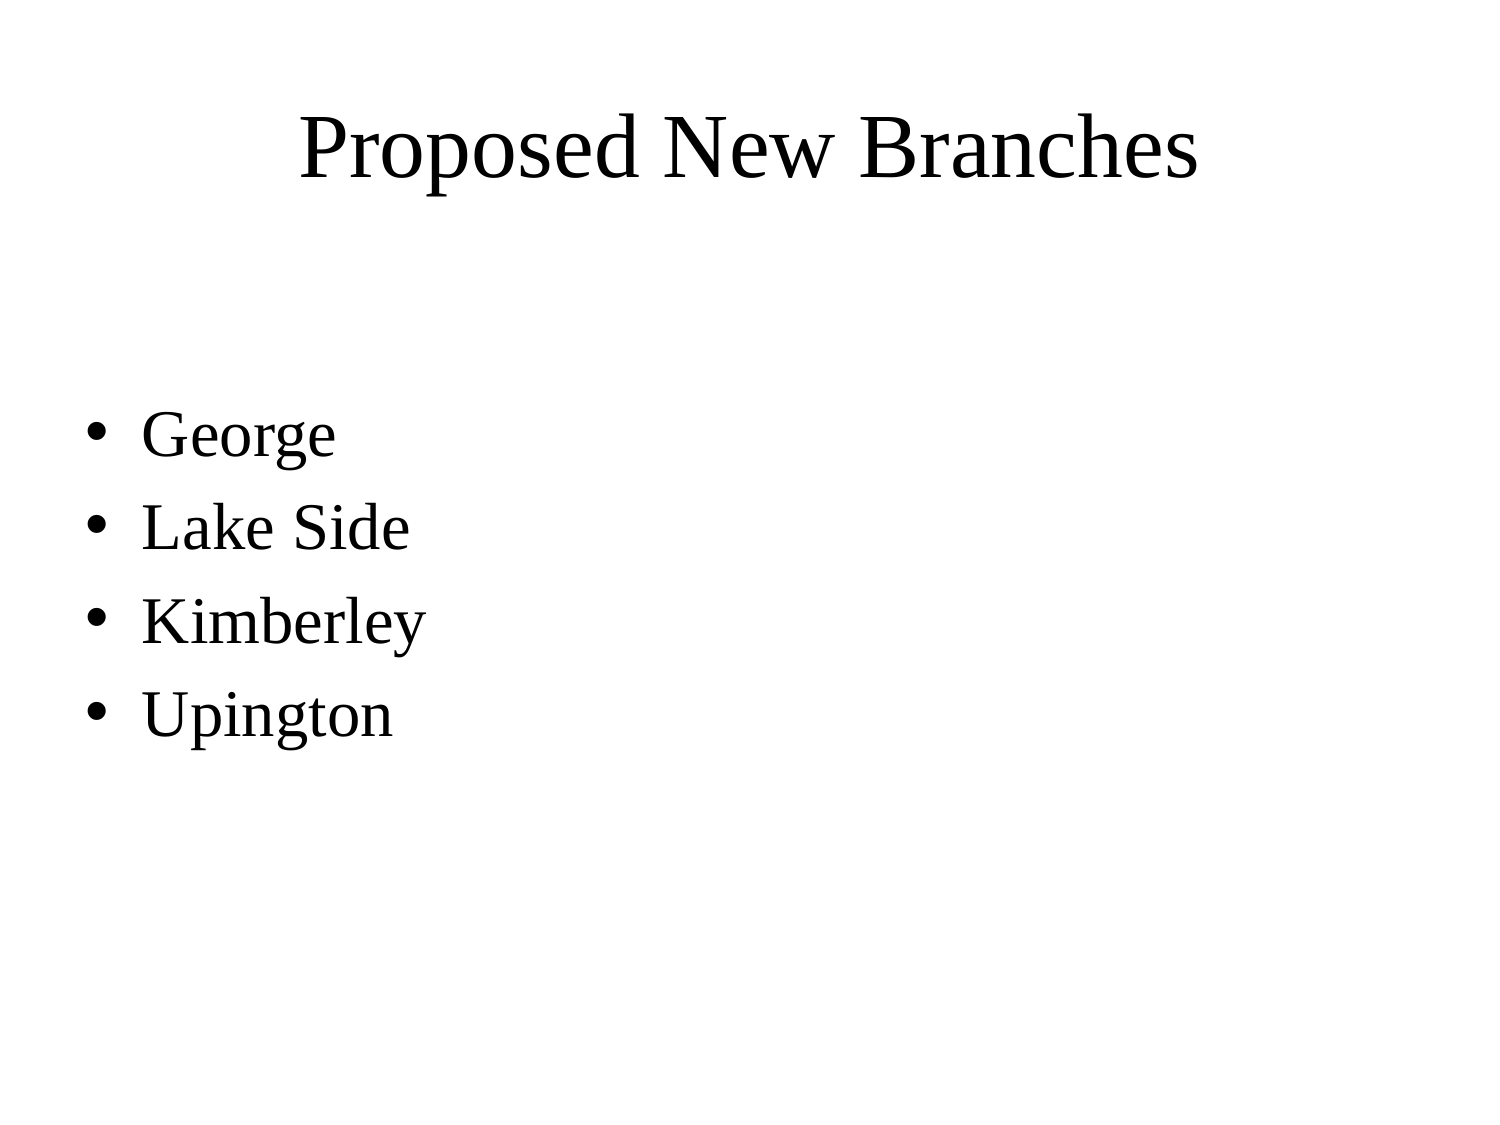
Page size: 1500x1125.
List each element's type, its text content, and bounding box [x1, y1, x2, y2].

title Proposed New Branches [75, 46, 1425, 235]
list George Lake Side Kimberley Upington [70, 382, 1421, 1125]
